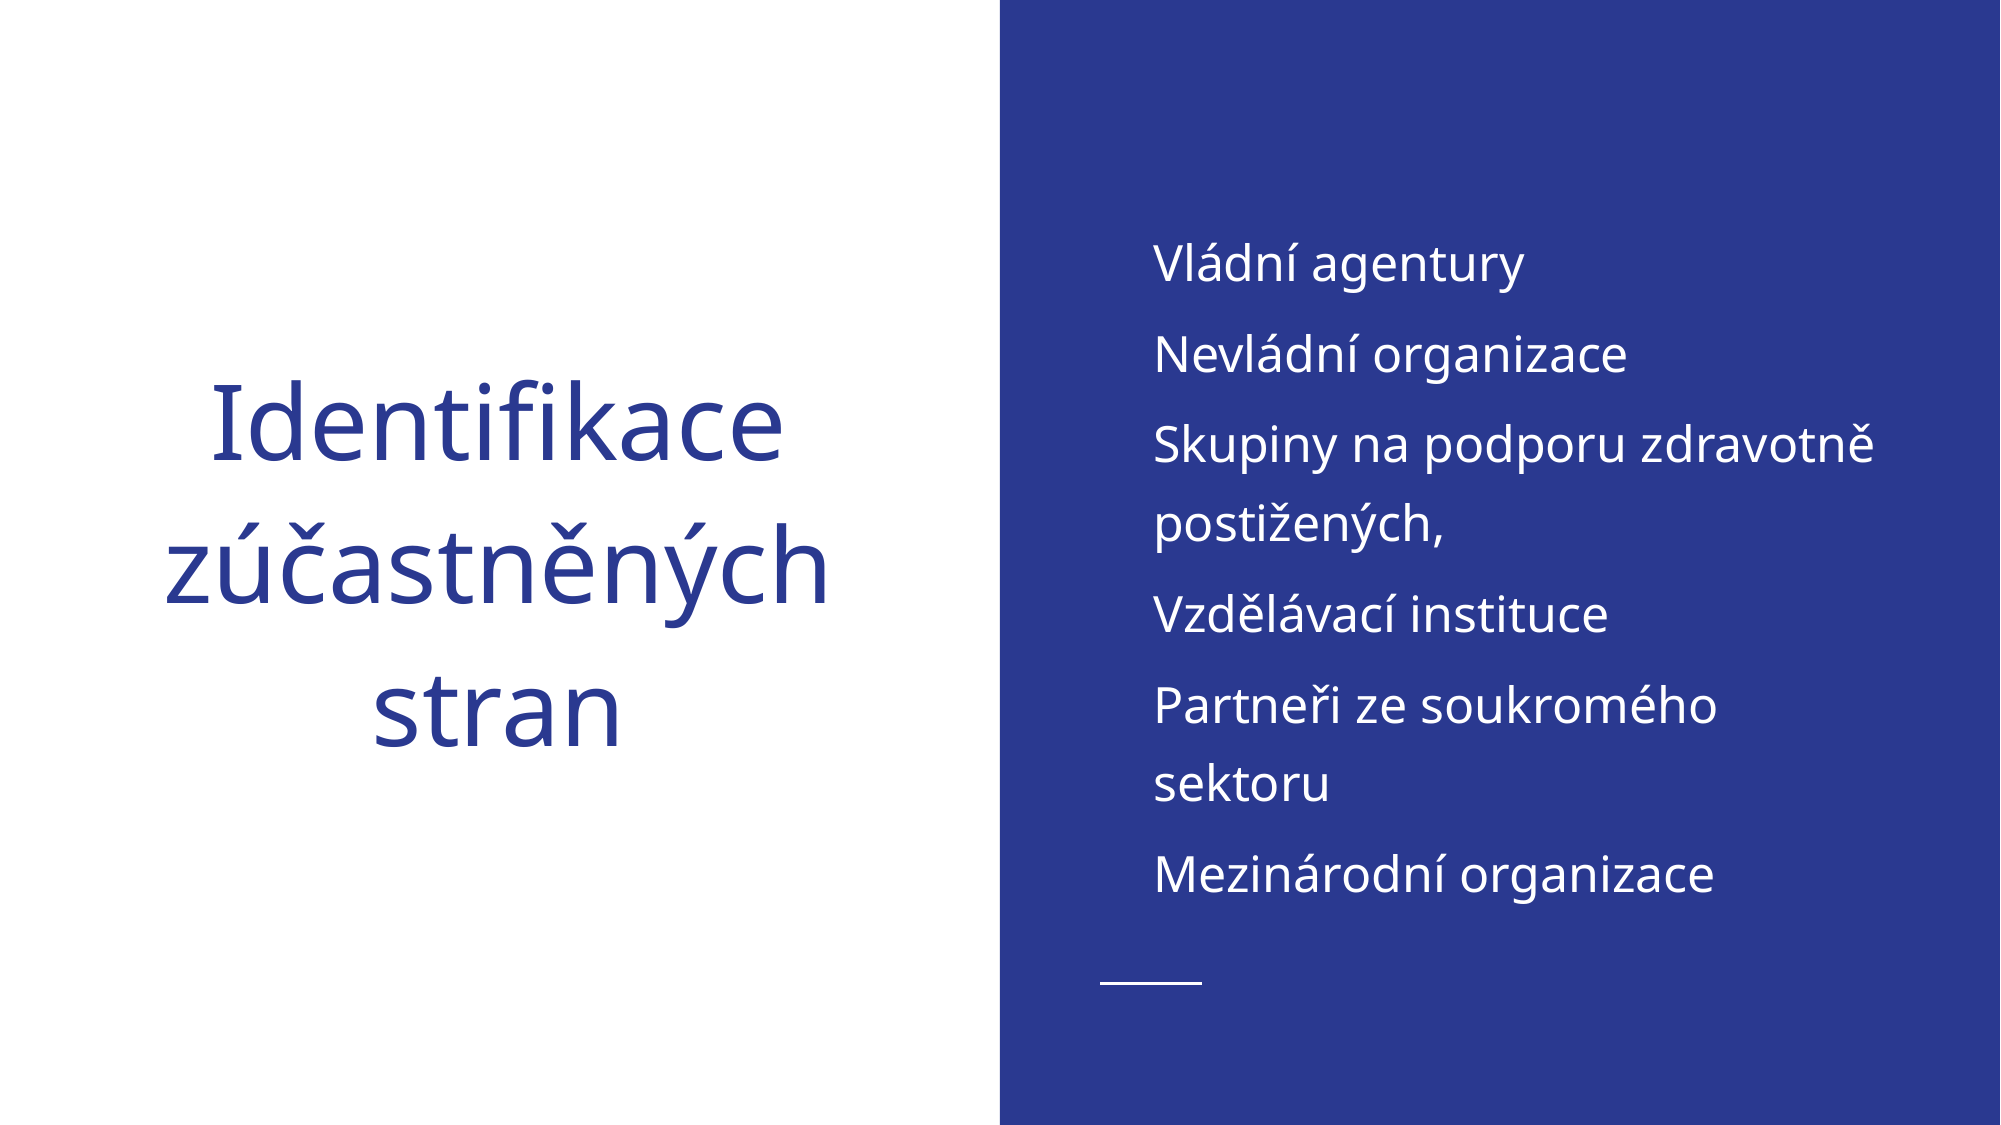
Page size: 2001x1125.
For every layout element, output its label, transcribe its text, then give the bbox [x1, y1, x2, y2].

title Identifikace zúčastněných stran [56, 340, 942, 785]
list Vládní agentury Nevládní organizace Skupiny na podporu zdravotně postižených, Vzdělávací instituce Partneři ze soukromého sektoru Mezinárodní organizace [1081, 158, 1922, 967]
